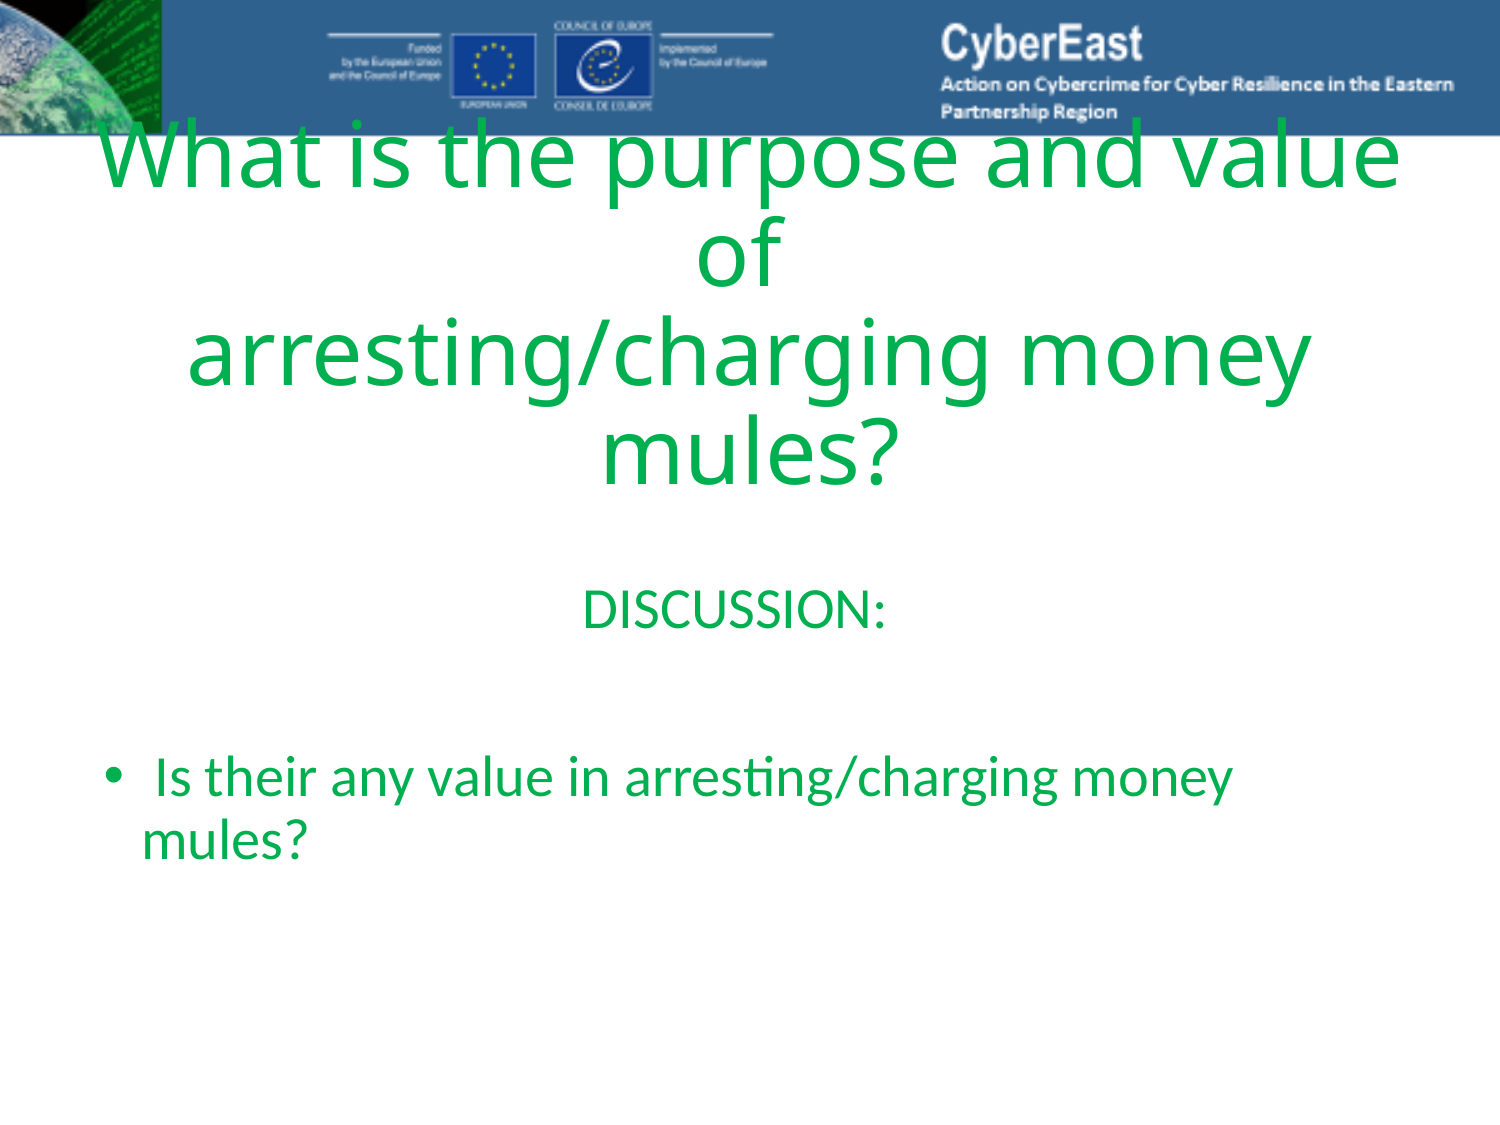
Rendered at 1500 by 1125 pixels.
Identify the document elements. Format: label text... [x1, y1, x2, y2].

title What is the purpose and value of arresting/charging money mules? [75, 164, 1425, 448]
picture [0, 0, 1500, 1125]
list DISCUSSION: Is their any value in arresting/charging money mules? [88, 480, 1383, 925]
